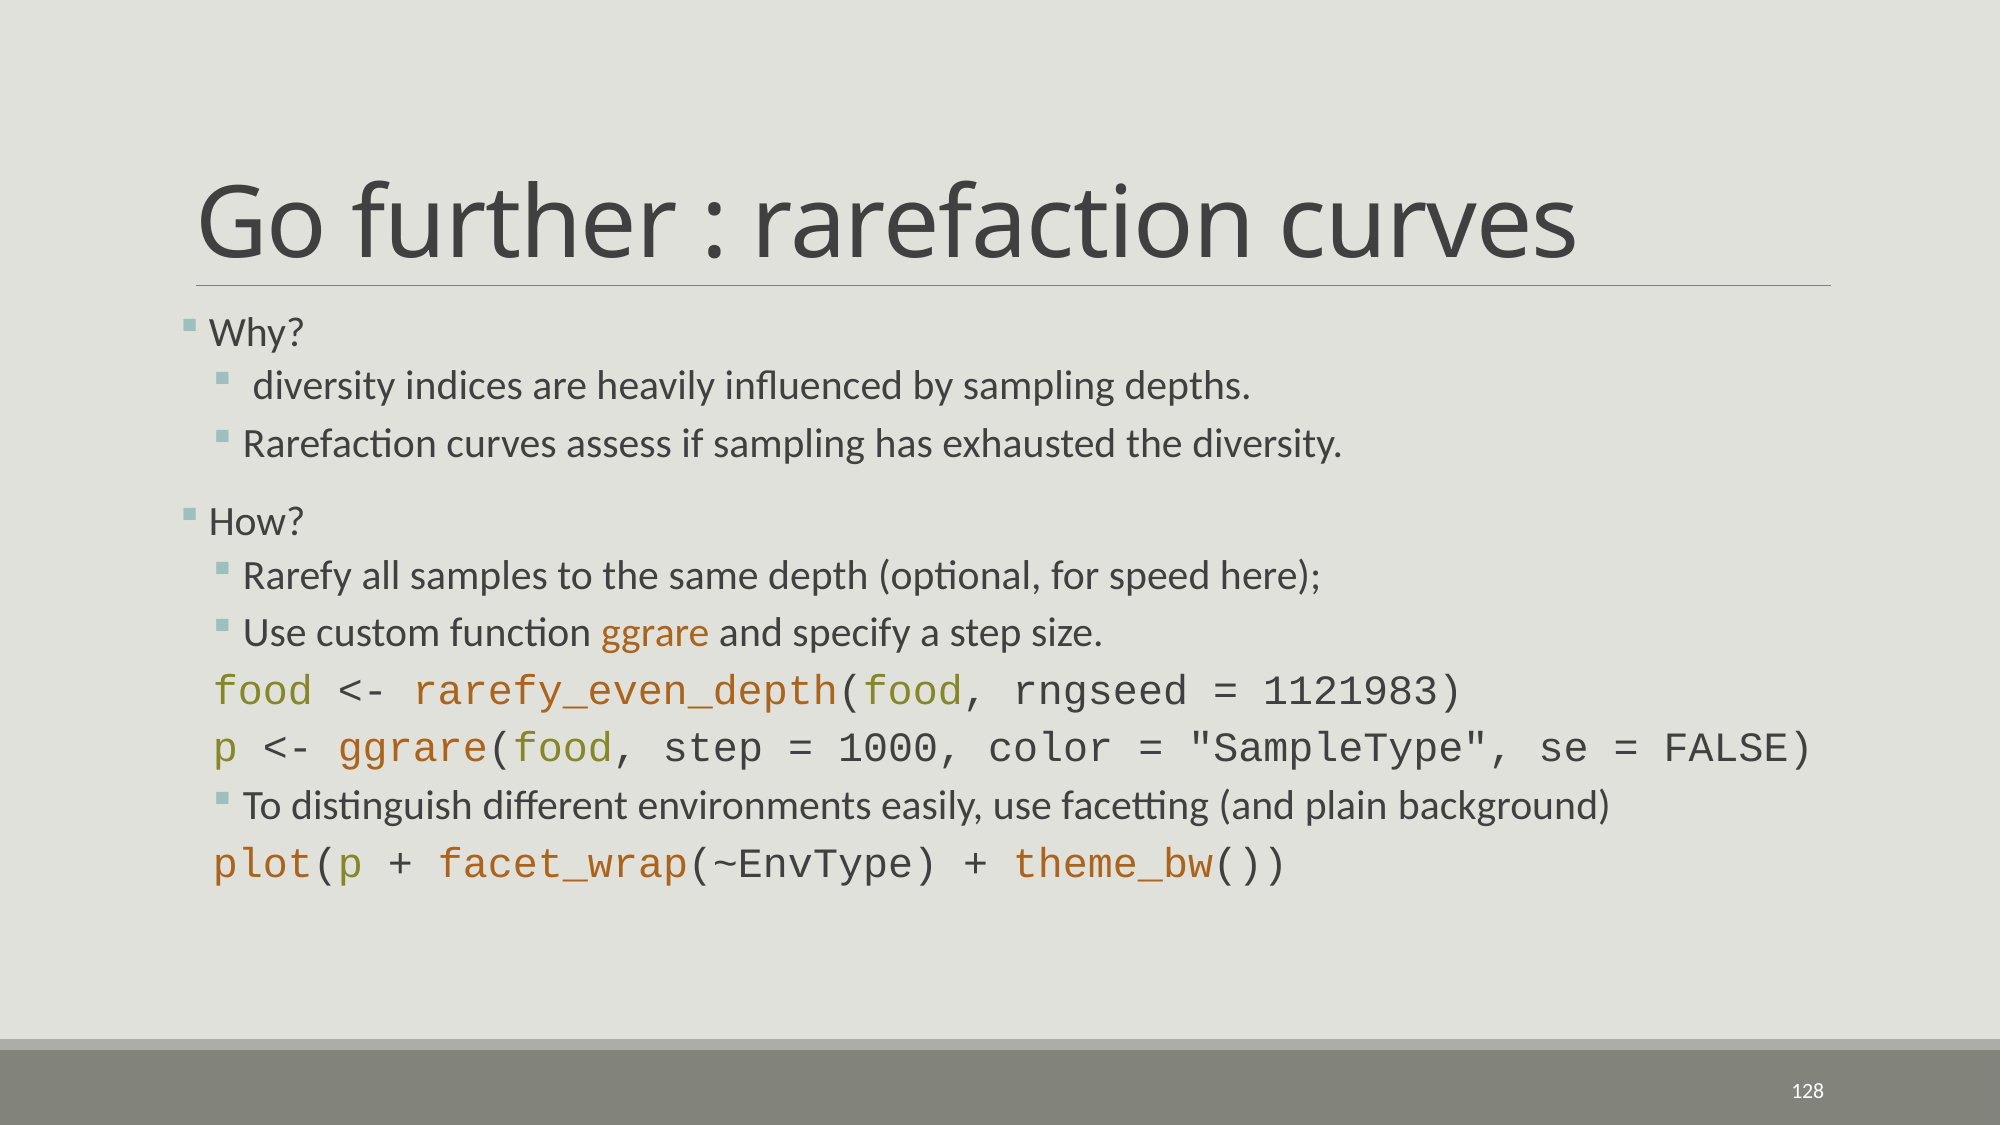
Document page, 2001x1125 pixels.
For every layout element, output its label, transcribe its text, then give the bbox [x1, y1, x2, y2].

list Why? diversity indices are heavily influenced by sampling depths. Rarefaction curves assess if sampling has exhausted the diversity. How? Rarefy all samples to the same depth (optional, for speed here); Use custom function ggrare and specify a step size. food <- rarefy_even_depth(food, rngseed = 1121983) p <- ggrare(food, step = 1000, color = "SampleType", se = FALSE) To distinguish different environments easily, use facetting (and plain background) plot(p + facet_wrap(~EnvType) + theme_bw()) [180, 302, 1830, 1050]
slide_number 128 [1624, 1059, 1840, 1120]
title Go further : rarefaction curves [180, 47, 1830, 285]
